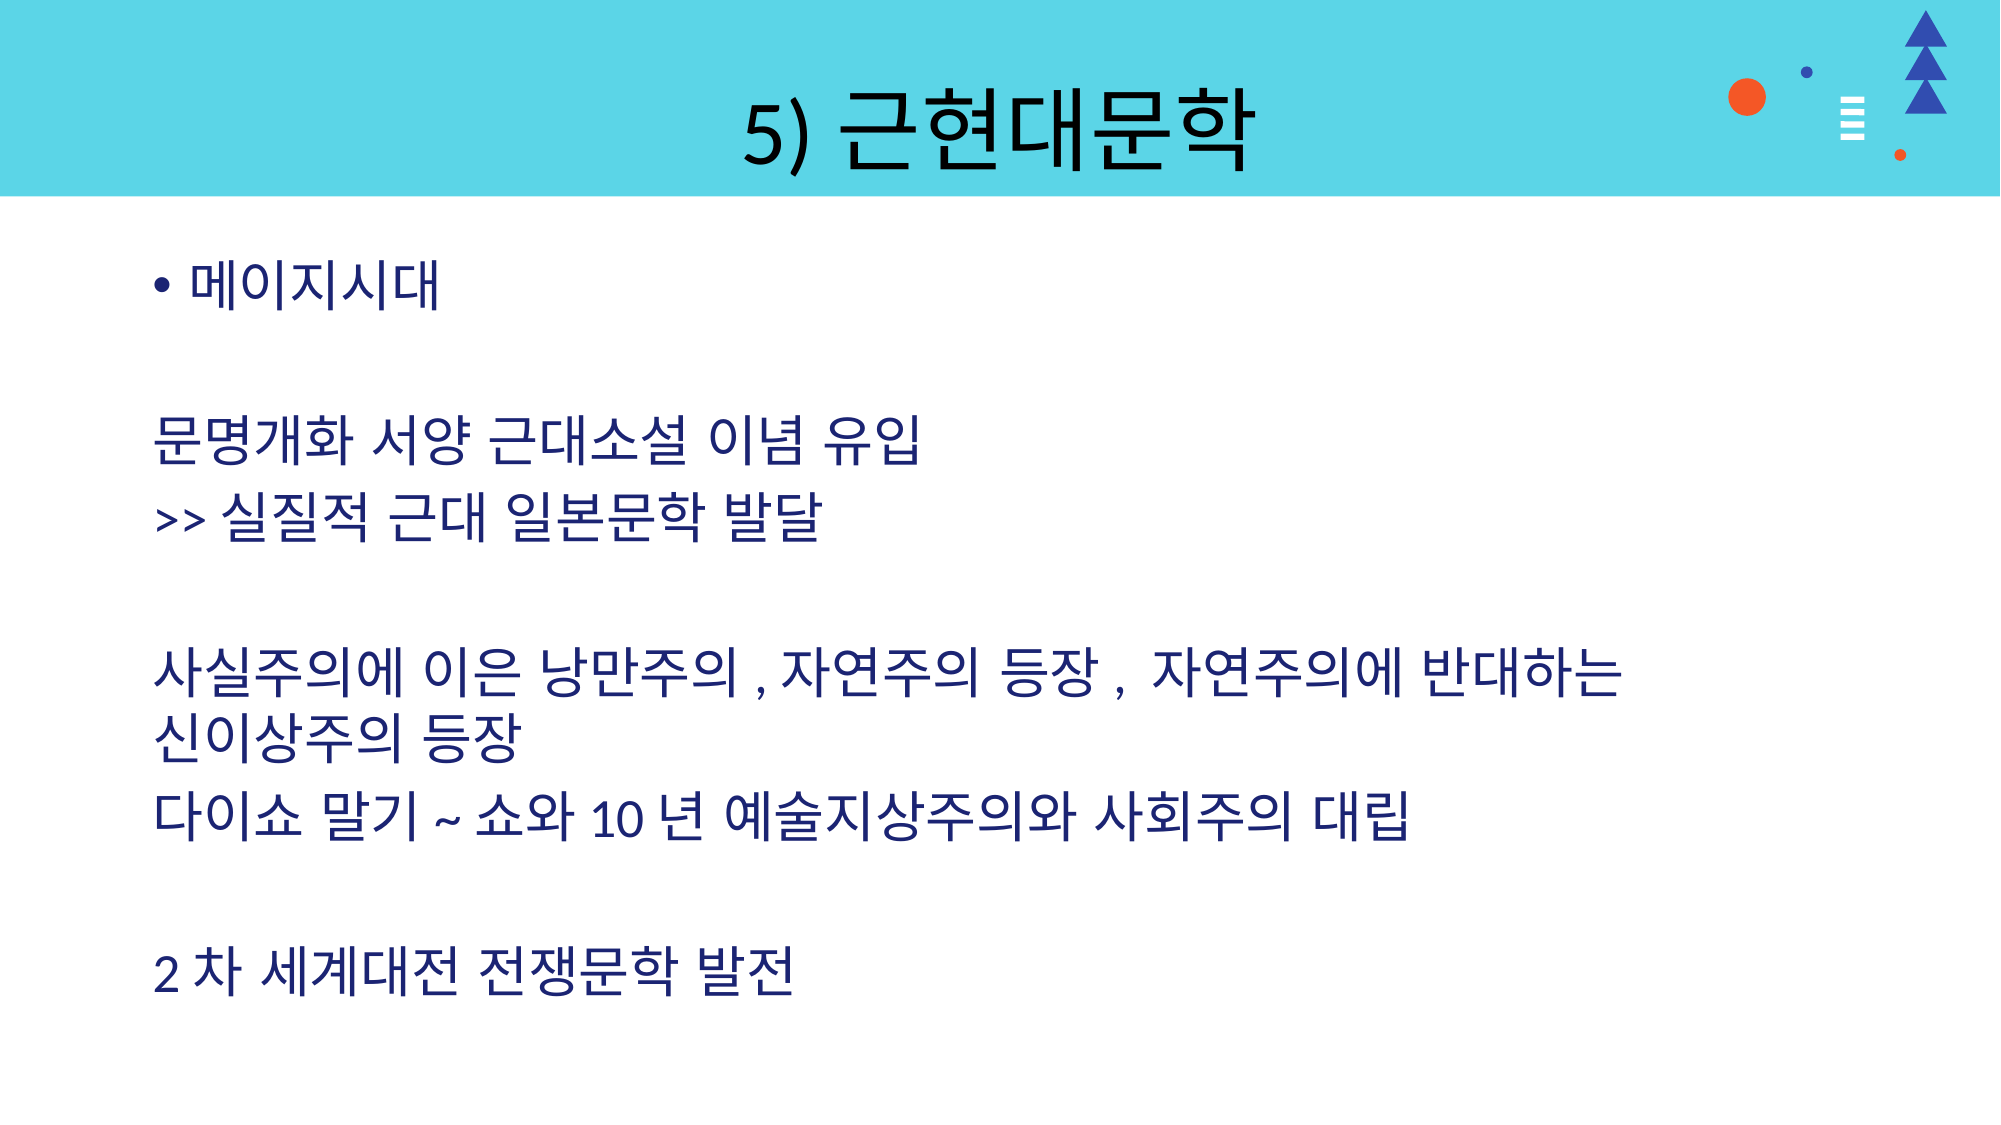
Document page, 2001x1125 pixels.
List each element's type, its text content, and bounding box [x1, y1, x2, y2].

list 메이지시대 문명개화 서양 근대소설 이념 유입 >>실질적 근대 일본문학 발달 사실주의에 이은 낭만주의,자연주의 등장, 자연주의에 반대하는 신이상주의 등장 다이쇼 말기~쇼와10년 예술지상주의와 사회주의 대립 2차 세계대전 전쟁문학 발전 [137, 243, 1863, 1014]
title 5)근현대문학 [137, 59, 1863, 197]
